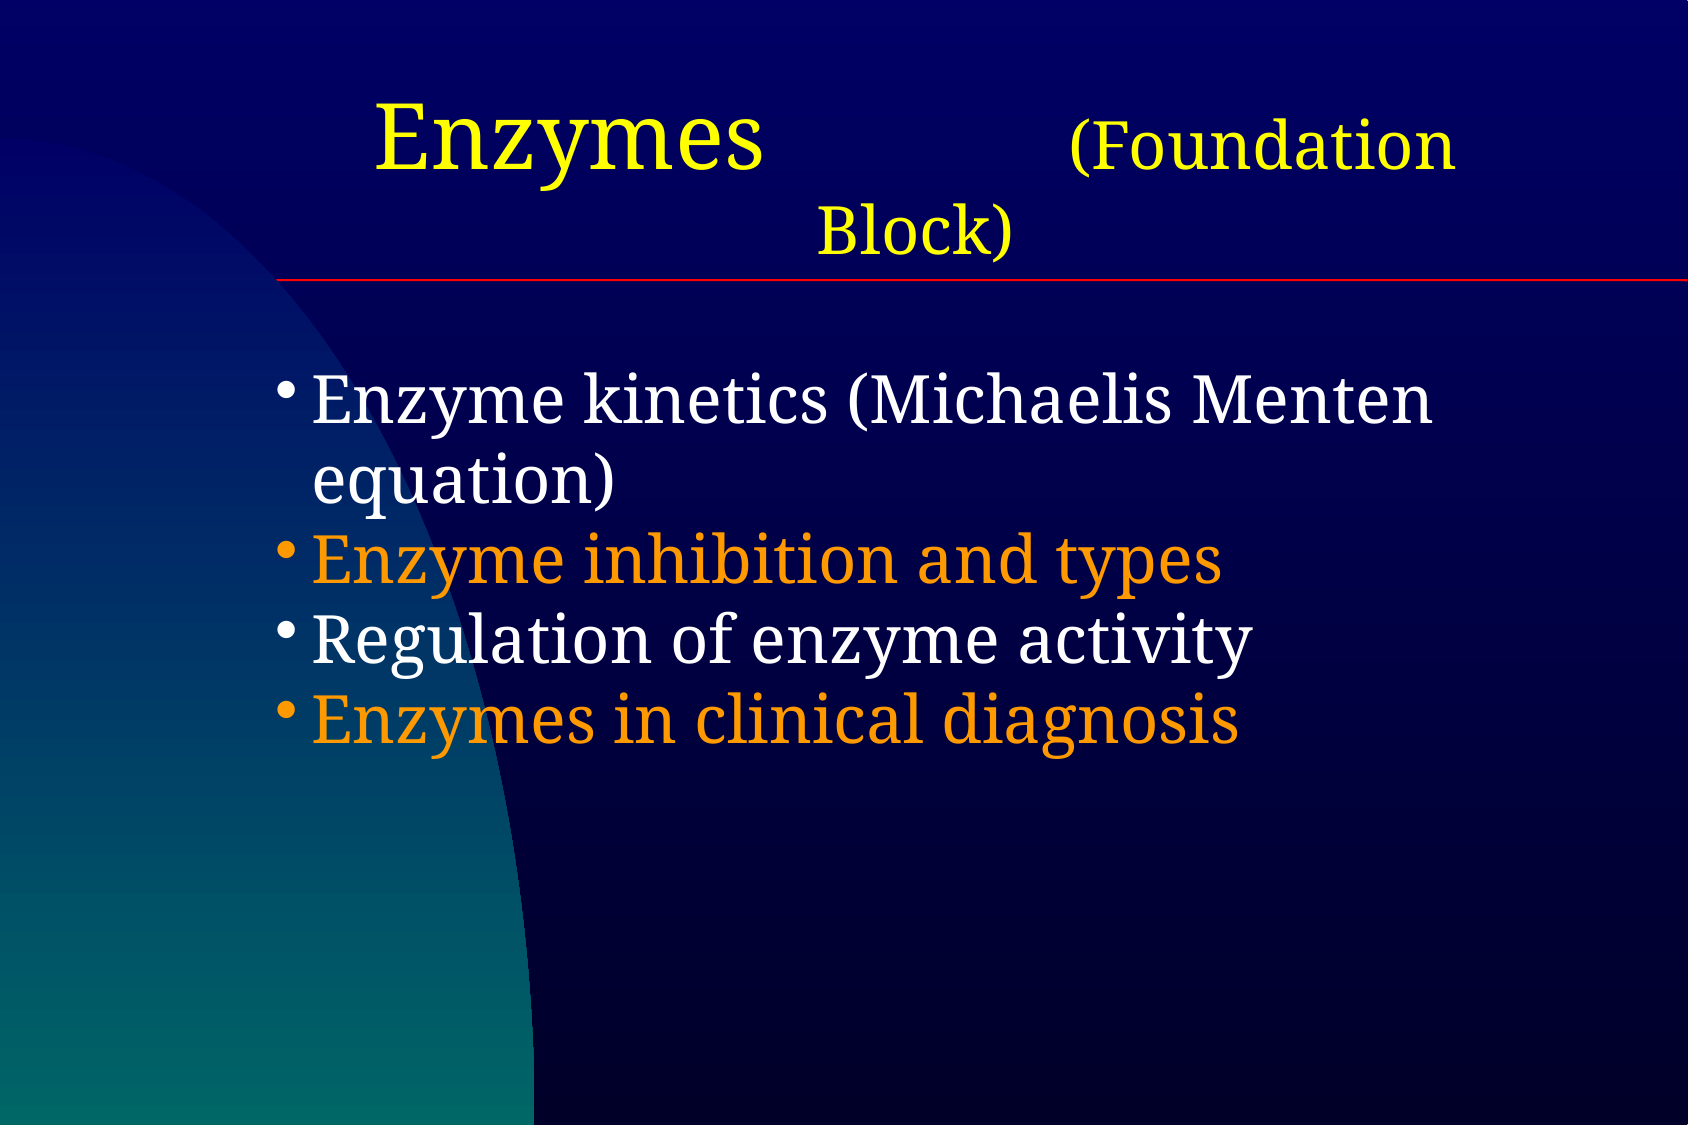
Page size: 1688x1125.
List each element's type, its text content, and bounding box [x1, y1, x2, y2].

text_box Enzyme kinetics (Michaelis Menten equation) Enzyme inhibition and types Regulation of enzyme activity Enzymes in clinical diagnosis [260, 349, 1557, 765]
text_box Enzymes (Foundation Block) [262, 149, 1569, 275]
